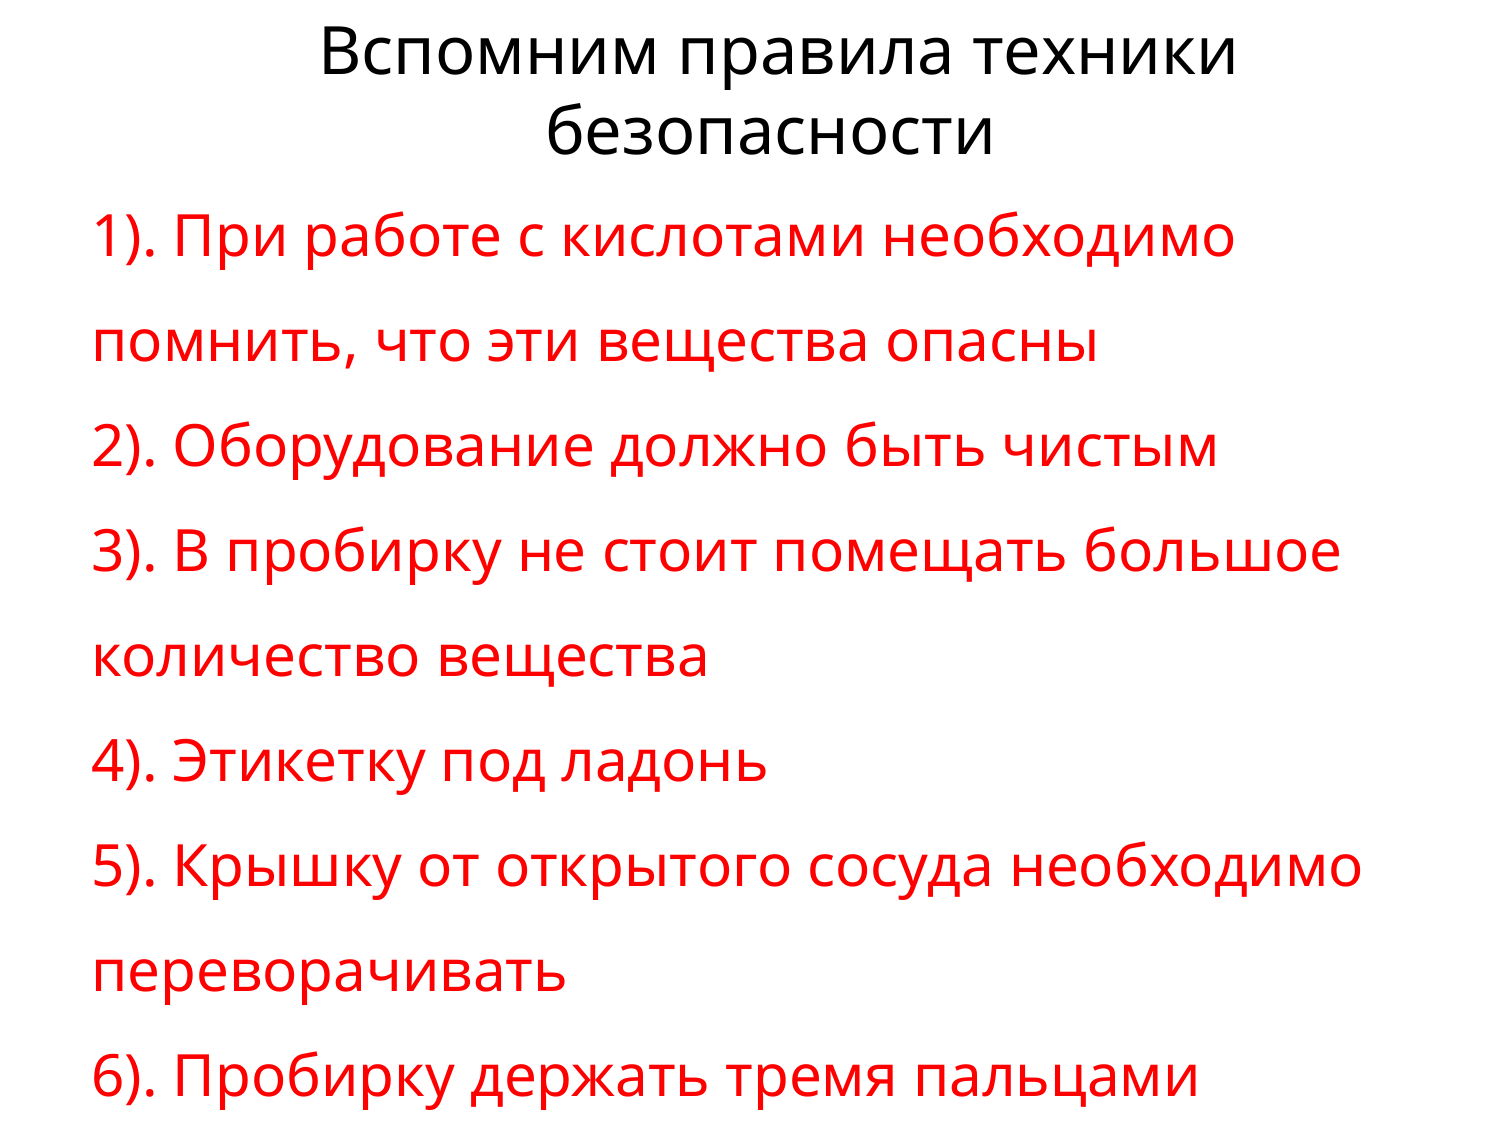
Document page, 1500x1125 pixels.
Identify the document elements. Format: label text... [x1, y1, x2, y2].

text_box . При работе с кислотами необходимо помнить, что эти вещества опасны . Оборудование должно быть чистым . В пробирку не стоит помещать большое количество вещества . Этикетку под ладонь . Крышку от открытого сосуда необходимо переворачивать . Пробирку держать тремя пальцами [76, 155, 1500, 1116]
text_box Вспомним правила техники безопасности [194, 0, 1365, 155]
